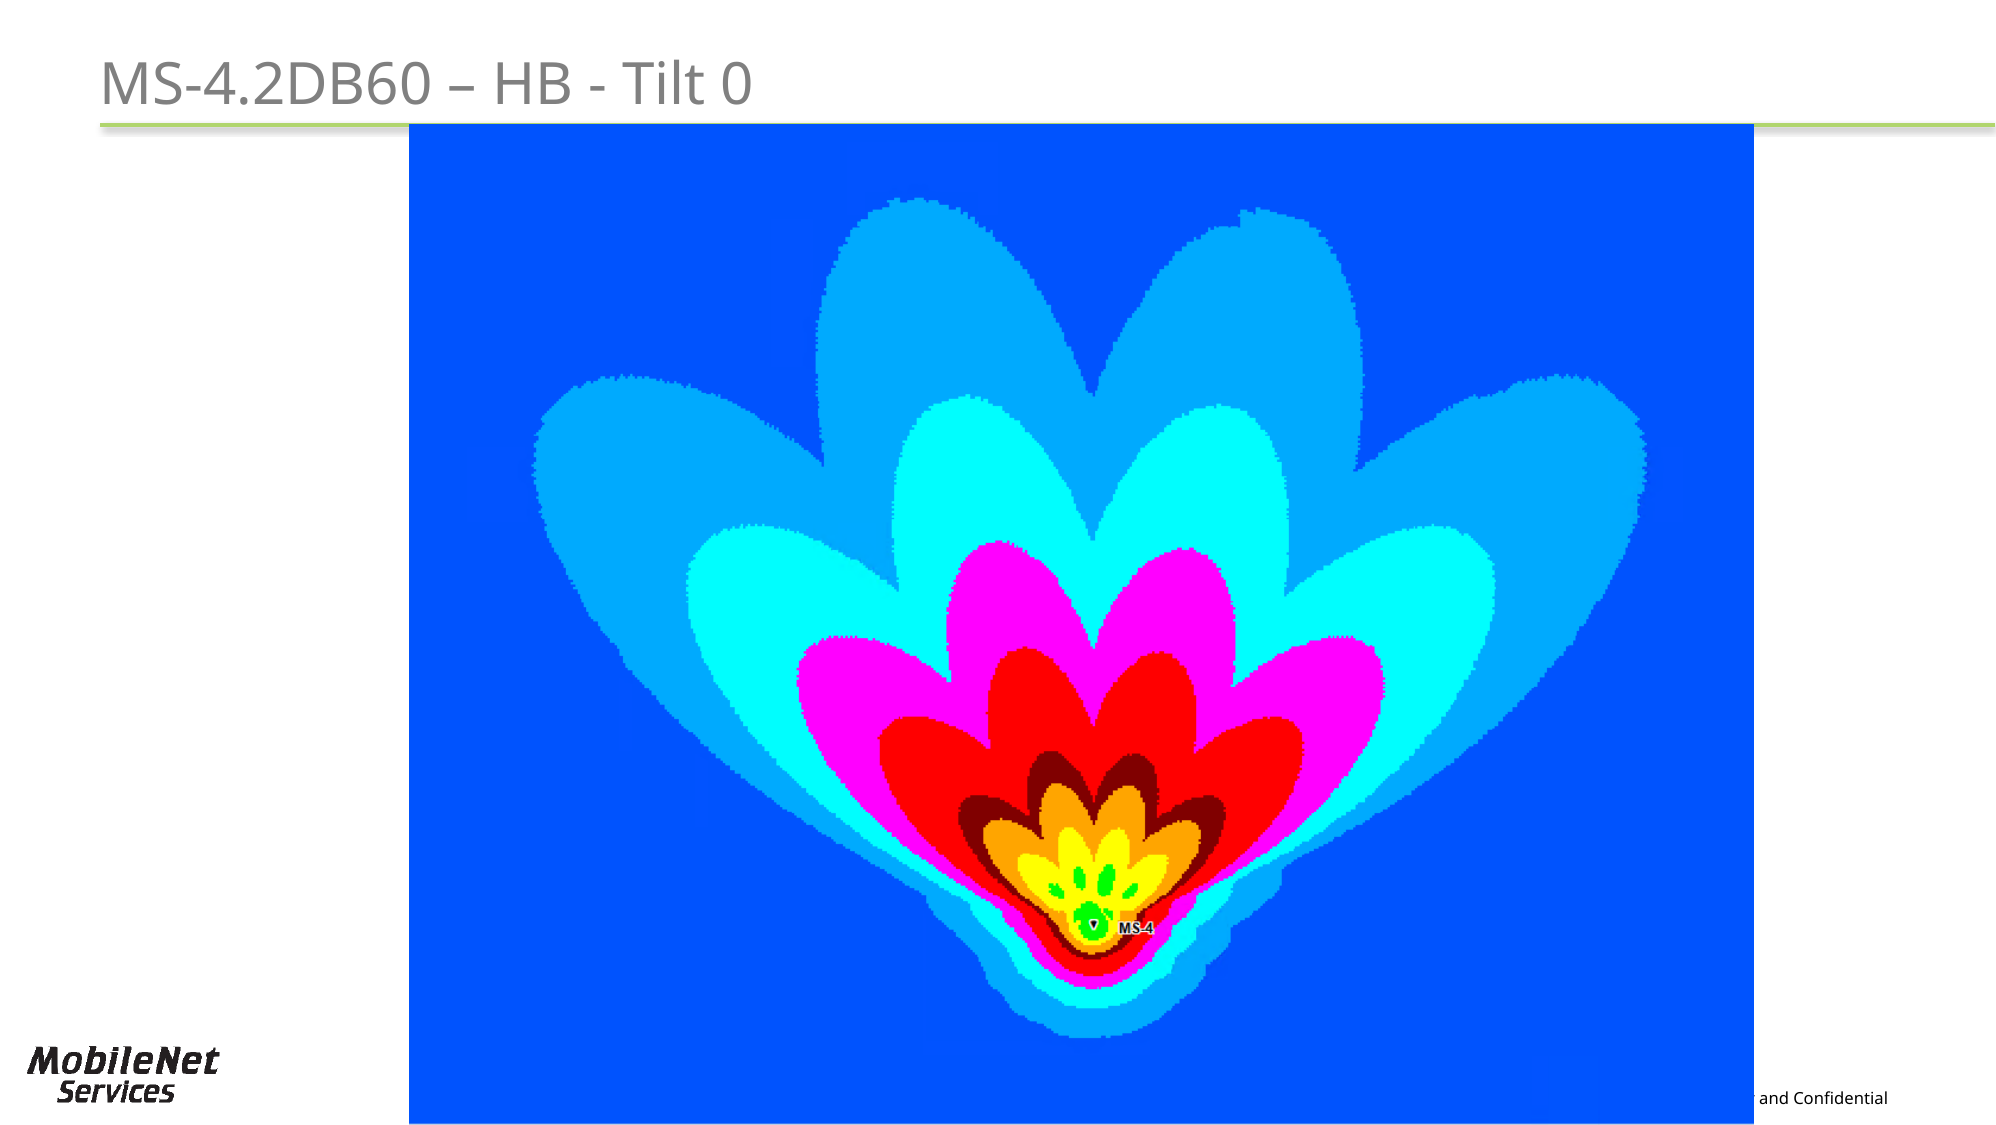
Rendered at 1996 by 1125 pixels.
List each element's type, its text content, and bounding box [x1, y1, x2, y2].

title MS-4.2DB60 – HB - Tilt 0 [85, 0, 1881, 175]
picture [408, 124, 1755, 1125]
picture [19, 1037, 226, 1113]
